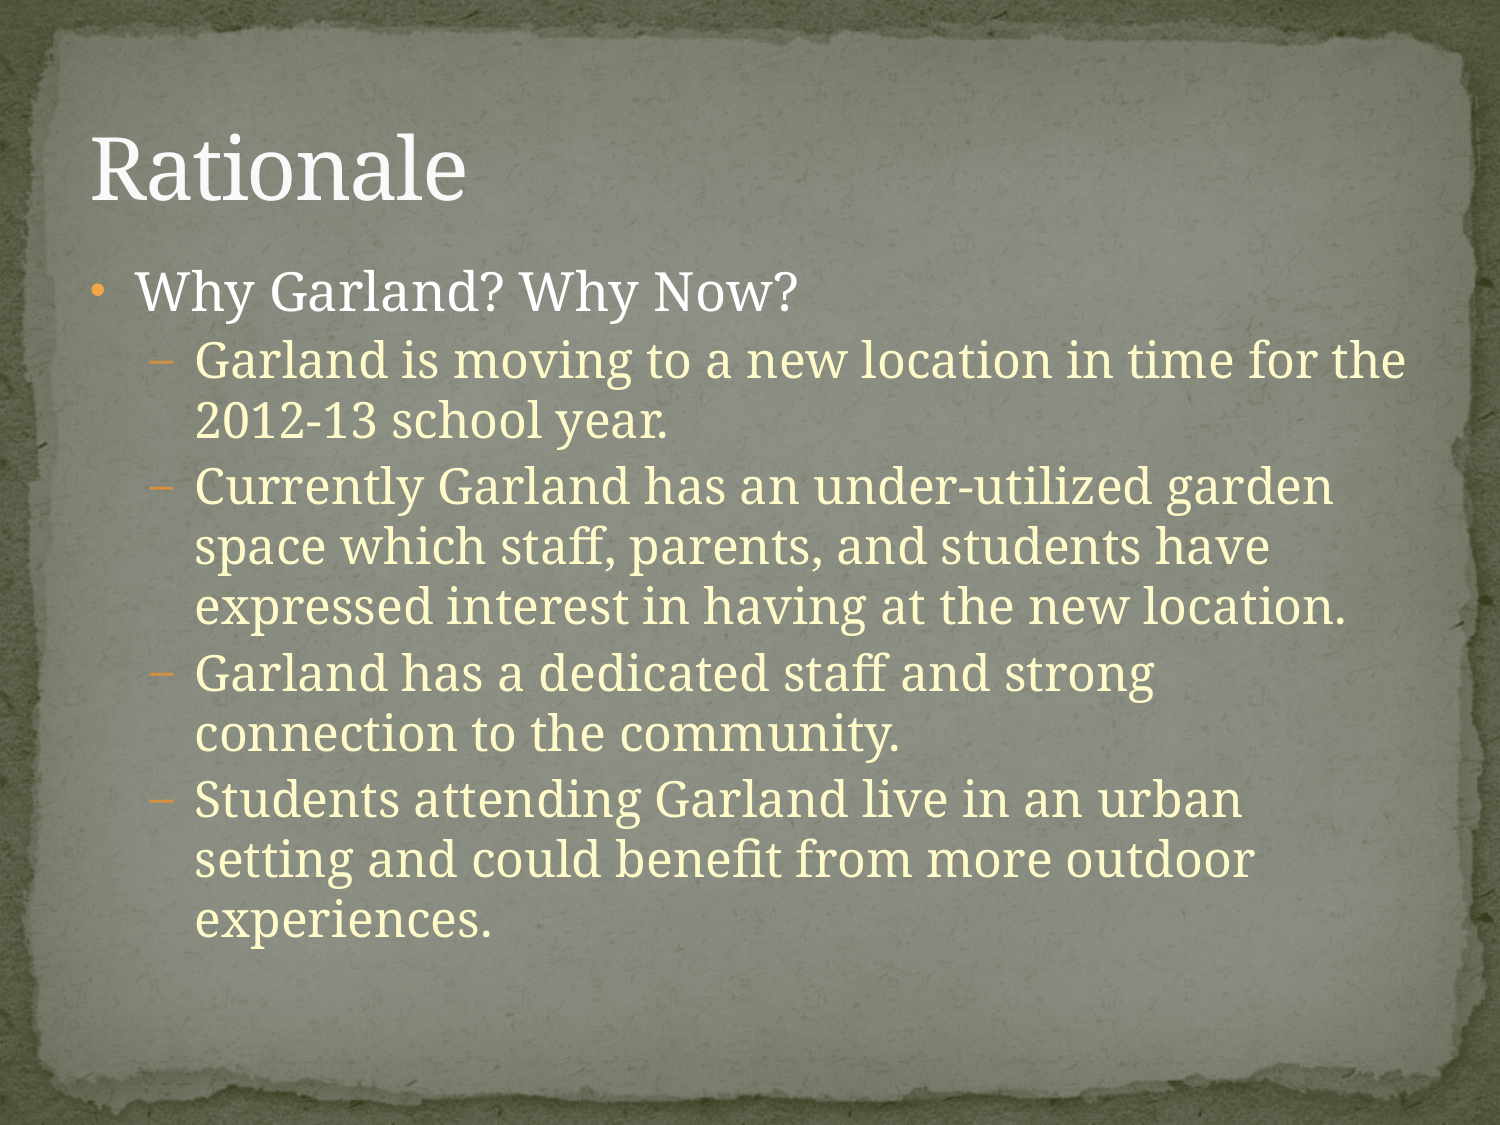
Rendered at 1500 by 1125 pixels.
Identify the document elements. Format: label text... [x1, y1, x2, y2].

list Why Garland? Why Now? Garland is moving to a new location in time for the 2012-13 school year. Currently Garland has an under-utilized garden space which staff, parents, and students have expressed interest in having at the new location. Garland has a dedicated staff and strong connection to the community. Students attending Garland live in an urban setting and could benefit from more outdoor experiences. [75, 249, 1425, 1000]
title Rationale [74, 24, 1425, 225]
